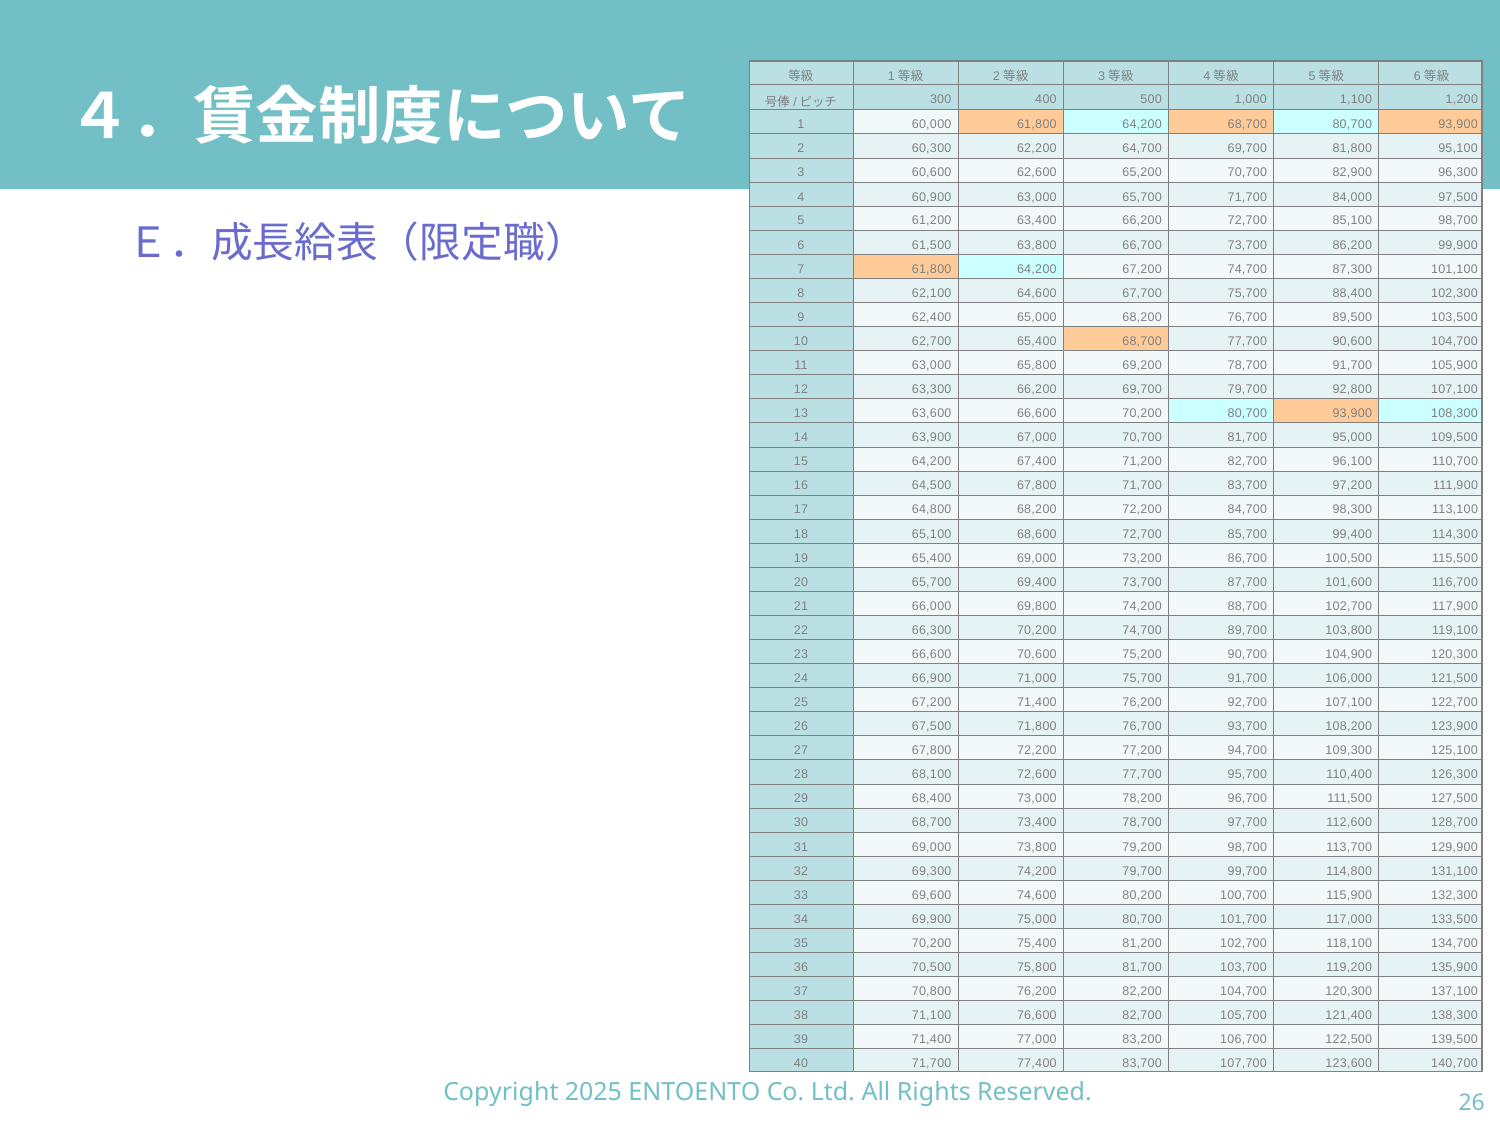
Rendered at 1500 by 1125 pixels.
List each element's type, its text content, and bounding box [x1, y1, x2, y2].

table_cell 64,700 [1064, 134, 1168, 158]
table_cell 35 [750, 929, 853, 952]
table_cell 62,400 [854, 303, 958, 326]
table_cell 99,700 [1169, 857, 1273, 880]
table_cell 70,200 [959, 616, 1063, 639]
table_cell 68,200 [959, 496, 1063, 519]
table_cell 110,700 [1379, 448, 1481, 471]
table_cell 126,300 [1379, 760, 1481, 784]
table_cell 91,700 [1274, 351, 1378, 374]
table_cell 74,200 [959, 857, 1063, 880]
table_cell 114,800 [1274, 857, 1378, 880]
table_cell 69,000 [854, 833, 958, 856]
table_cell 102,700 [1274, 592, 1378, 615]
table_cell 95,000 [1274, 423, 1378, 447]
table_cell 65,400 [854, 544, 958, 567]
table_cell 99,400 [1274, 520, 1378, 543]
table_cell 70,700 [1169, 159, 1273, 182]
table_cell 114,300 [1379, 520, 1481, 543]
table_cell 82,200 [1064, 977, 1168, 1000]
table_cell 137,100 [1379, 977, 1481, 1000]
table_cell 62,700 [854, 327, 958, 350]
table_cell 10 [750, 327, 853, 350]
table_cell 62,100 [854, 279, 958, 302]
table_cell 69,900 [854, 905, 958, 928]
table_cell 36 [750, 953, 853, 976]
table_cell 117,900 [1379, 592, 1481, 615]
table_cell 63,000 [854, 351, 958, 374]
table_cell 95,700 [1169, 760, 1273, 784]
table_cell 79,700 [1169, 375, 1273, 398]
table_cell 102,700 [1169, 929, 1273, 952]
table_cell 79,700 [1064, 857, 1168, 880]
table_cell 73,000 [959, 785, 1063, 808]
table_cell 38 [750, 1001, 853, 1024]
footer Copyright 2025 ENTOENTO Co. Ltd. All Rights Reserved. [206, 1067, 1331, 1123]
table_cell 71,700 [854, 1049, 958, 1067]
table_cell 34 [750, 905, 853, 928]
table_cell 111,500 [1274, 785, 1378, 808]
table_cell 113,100 [1379, 496, 1481, 519]
table_cell 104,700 [1169, 977, 1273, 1000]
table_cell 69,000 [959, 544, 1063, 567]
table_cell 98,700 [1379, 207, 1481, 230]
table_cell 107,700 [1169, 1049, 1273, 1067]
table_cell 133,500 [1379, 905, 1481, 928]
table_cell 67,800 [854, 736, 958, 759]
table_cell 97,200 [1274, 472, 1378, 495]
table_cell 68,700 [854, 809, 958, 832]
table_cell 9 [750, 303, 853, 326]
table_cell 101,700 [1169, 905, 1273, 928]
table_cell 83,700 [1169, 472, 1273, 495]
table_cell 109,500 [1379, 423, 1481, 447]
table_cell 32 [750, 857, 853, 880]
table_cell 119,100 [1379, 616, 1481, 639]
table_cell 69,700 [1064, 375, 1168, 398]
table_cell 107,100 [1379, 375, 1481, 398]
table_cell 68,200 [1064, 303, 1168, 326]
table_cell 61,800 [854, 255, 958, 278]
table_cell 75,800 [959, 953, 1063, 976]
table_cell 125,100 [1379, 736, 1481, 759]
table_cell 123,900 [1379, 712, 1481, 735]
table_cell 5 [750, 207, 853, 230]
table_cell 81,800 [1274, 134, 1378, 158]
table_cell 27 [750, 736, 853, 759]
table_cell 128,700 [1379, 809, 1481, 832]
table_cell 86,200 [1274, 231, 1378, 254]
table_cell 101,600 [1274, 568, 1378, 591]
table_cell 7 [750, 255, 853, 278]
table_cell 40 [750, 1049, 853, 1067]
table_cell 65,700 [854, 568, 958, 591]
table_cell 71,700 [1169, 183, 1273, 206]
table_cell 67,000 [959, 423, 1063, 447]
table_cell 96,100 [1274, 448, 1378, 471]
table_cell 78,700 [1169, 351, 1273, 374]
table_cell 96,700 [1169, 785, 1273, 808]
table_cell 74,600 [959, 881, 1063, 904]
table_header 1等級 [854, 62, 958, 84]
table_cell 74,200 [1064, 592, 1168, 615]
table_cell 70,200 [1064, 399, 1168, 422]
table_cell 80,700 [1274, 110, 1378, 133]
table_cell 66,600 [959, 399, 1063, 422]
table_cell 72,700 [1169, 207, 1273, 230]
table_cell 87,700 [1169, 568, 1273, 591]
table_cell 119,200 [1274, 953, 1378, 976]
table_cell 61,200 [854, 207, 958, 230]
table_cell 97,700 [1169, 809, 1273, 832]
table_cell 1,000 [1169, 85, 1273, 109]
table_cell 115,900 [1274, 881, 1378, 904]
table_cell 77,400 [959, 1049, 1063, 1067]
table_cell 85,100 [1274, 207, 1378, 230]
table_cell 103,700 [1169, 953, 1273, 976]
table_cell 1 [750, 110, 853, 133]
table_cell 37 [750, 977, 853, 1000]
table_cell 14 [750, 423, 853, 447]
table_cell 97,500 [1379, 183, 1481, 206]
table_cell 108,200 [1274, 712, 1378, 735]
table_cell 88,400 [1274, 279, 1378, 302]
table_cell 90,700 [1169, 640, 1273, 663]
table_cell 63,400 [959, 207, 1063, 230]
table_cell 123,600 [1274, 1049, 1378, 1071]
table_cell 80,700 [1064, 905, 1168, 928]
table_cell 71,400 [854, 1025, 958, 1048]
table_cell 95,100 [1379, 134, 1481, 158]
table_cell 68,400 [854, 785, 958, 808]
table_cell 92,800 [1274, 375, 1378, 398]
table_cell 67,400 [959, 448, 1063, 471]
table_cell 83,200 [1064, 1025, 1168, 1048]
table_cell 4 [750, 183, 853, 206]
title ４．賃金制度について [53, 42, 1388, 185]
table_cell 2 [750, 134, 853, 158]
table_cell 82,700 [1169, 448, 1273, 471]
table_cell 62,200 [959, 134, 1063, 158]
table_cell 98,700 [1169, 833, 1273, 856]
table_cell 89,700 [1169, 616, 1273, 639]
table_cell 74,700 [1064, 616, 1168, 639]
table_cell 69,800 [959, 592, 1063, 615]
table_cell 68,600 [959, 520, 1063, 543]
table_cell 68,100 [854, 760, 958, 784]
table_cell 60,600 [854, 159, 958, 182]
table_cell 300 [854, 85, 958, 109]
table_cell 70,200 [854, 929, 958, 952]
table_cell 68,700 [1169, 110, 1273, 133]
table_cell 122,700 [1379, 688, 1481, 711]
table_cell 23 [750, 640, 853, 663]
table_cell 13 [750, 399, 853, 422]
table_cell 400 [959, 85, 1063, 109]
table_cell 70,800 [854, 977, 958, 1000]
table_cell 105,700 [1169, 1001, 1273, 1024]
table_cell 60,300 [854, 134, 958, 158]
table_cell 66,700 [1064, 231, 1168, 254]
table_cell 33 [750, 881, 853, 904]
table_cell 39 [750, 1025, 853, 1048]
table_header 2等級 [959, 62, 1063, 84]
table_cell 25 [750, 688, 853, 711]
list Ｅ．成長給表（限定職） [112, 208, 749, 1012]
table_cell 122,500 [1274, 1025, 1378, 1048]
table_cell 71,700 [1064, 472, 1168, 495]
table_header 等級 [750, 62, 853, 84]
table_cell 110,400 [1274, 760, 1378, 784]
table_cell 104,700 [1379, 327, 1481, 350]
table_cell 70,500 [854, 953, 958, 976]
table_cell 65,200 [1064, 159, 1168, 182]
table_cell 93,700 [1169, 712, 1273, 735]
table_cell 132,300 [1379, 881, 1481, 904]
table_cell 61,500 [854, 231, 958, 254]
table_cell 77,200 [1064, 736, 1168, 759]
table_cell 15 [750, 448, 853, 471]
table_cell 61,800 [959, 110, 1063, 133]
table_cell 6 [750, 231, 853, 254]
table_cell 65,100 [854, 520, 958, 543]
table_cell 86,700 [1169, 544, 1273, 567]
table_cell 71,100 [854, 1001, 958, 1024]
table_cell 73,700 [1064, 568, 1168, 591]
table_cell 64,800 [854, 496, 958, 519]
table_cell 90,600 [1274, 327, 1378, 350]
table_cell 73,700 [1169, 231, 1273, 254]
table_cell 73,200 [1064, 544, 1168, 567]
table_cell 1,100 [1274, 85, 1378, 109]
table_cell 72,600 [959, 760, 1063, 784]
table_cell 63,300 [854, 375, 958, 398]
table_cell 76,600 [959, 1001, 1063, 1024]
table_cell 63,600 [854, 399, 958, 422]
table_cell 75,700 [1169, 279, 1273, 302]
table_header 4等級 [1169, 62, 1273, 84]
table_cell 67,800 [959, 472, 1063, 495]
table_cell 64,500 [854, 472, 958, 495]
table_cell 103,500 [1379, 303, 1481, 326]
table_cell 69,300 [854, 857, 958, 880]
table_cell 99,900 [1379, 231, 1481, 254]
table_cell 30 [750, 809, 853, 832]
table_cell 96,300 [1379, 159, 1481, 182]
table_cell 83,700 [1064, 1049, 1168, 1067]
table_cell 77,000 [959, 1025, 1063, 1048]
table_cell 76,700 [1169, 303, 1273, 326]
table_cell 60,000 [854, 110, 958, 133]
table_cell 12 [750, 375, 853, 398]
table_cell 101,100 [1379, 255, 1481, 278]
table_cell 17 [750, 496, 853, 519]
table_cell 107,100 [1274, 688, 1378, 711]
table_cell 81,700 [1169, 423, 1273, 447]
table_cell 63,000 [959, 183, 1063, 206]
table_cell 66,900 [854, 664, 958, 687]
table_cell 64,600 [959, 279, 1063, 302]
table_cell 138,300 [1379, 1001, 1481, 1024]
table_cell 72,700 [1064, 520, 1168, 543]
table_cell 11 [750, 351, 853, 374]
table_cell 69,400 [959, 568, 1063, 591]
table_cell 75,200 [1064, 640, 1168, 663]
table_header 3等級 [1064, 62, 1168, 84]
table_cell 71,000 [959, 664, 1063, 687]
table_cell 140,700 [1379, 1049, 1481, 1071]
table_cell 92,700 [1169, 688, 1273, 711]
table_cell 67,700 [1064, 279, 1168, 302]
table_cell 103,800 [1274, 616, 1378, 639]
table_cell 66,200 [1064, 207, 1168, 230]
table_cell 105,900 [1379, 351, 1481, 374]
table_cell 81,700 [1064, 953, 1168, 976]
table_cell 69,600 [854, 881, 958, 904]
table_cell 75,700 [1064, 664, 1168, 687]
table_cell 21 [750, 592, 853, 615]
table_cell 80,200 [1064, 881, 1168, 904]
table_cell 84,700 [1169, 496, 1273, 519]
table_cell 72,200 [959, 736, 1063, 759]
table_cell 66,600 [854, 640, 958, 663]
table_cell 26 [750, 712, 853, 735]
table_cell 71,200 [1064, 448, 1168, 471]
table_cell 87,300 [1274, 255, 1378, 278]
table_cell 129,900 [1379, 833, 1481, 856]
table_cell 72,200 [1064, 496, 1168, 519]
table_cell 78,700 [1064, 809, 1168, 832]
table_cell 73,800 [959, 833, 1063, 856]
table_cell 500 [1064, 85, 1168, 109]
table_cell 139,500 [1379, 1025, 1481, 1048]
table_cell 68,700 [1064, 327, 1168, 350]
table_header 6等級 [1379, 62, 1481, 84]
slide_number 25 [1187, 1079, 1500, 1123]
table_cell 93,900 [1379, 110, 1481, 133]
table_cell 20 [750, 568, 853, 591]
table_cell 65,000 [959, 303, 1063, 326]
table_cell 112,600 [1274, 809, 1378, 832]
table_cell 75,400 [959, 929, 1063, 952]
table_cell 88,700 [1169, 592, 1273, 615]
table_header 5等級 [1274, 62, 1378, 84]
table_cell 29 [750, 785, 853, 808]
table_cell 1,200 [1379, 85, 1481, 109]
table_cell 76,700 [1064, 712, 1168, 735]
table_cell 70,600 [959, 640, 1063, 663]
table_cell 74,700 [1169, 255, 1273, 278]
table_cell 28 [750, 760, 853, 784]
table_cell 64,200 [854, 448, 958, 471]
table_cell 104,900 [1274, 640, 1378, 663]
table_cell 75,000 [959, 905, 1063, 928]
table_cell 135,900 [1379, 953, 1481, 976]
table_cell 76,200 [1064, 688, 1168, 711]
table_cell 60,900 [854, 183, 958, 206]
table_cell 82,700 [1064, 1001, 1168, 1024]
table_cell 71,800 [959, 712, 1063, 735]
table_cell 82,900 [1274, 159, 1378, 182]
table_cell 102,300 [1379, 279, 1481, 302]
table_cell 62,600 [959, 159, 1063, 182]
table_cell 111,900 [1379, 472, 1481, 495]
table_cell 71,400 [959, 688, 1063, 711]
table_cell 108,300 [1379, 399, 1481, 422]
table_cell 116,700 [1379, 568, 1481, 591]
table_cell 118,100 [1274, 929, 1378, 952]
table_cell 18 [750, 520, 853, 543]
table_cell 113,700 [1274, 833, 1378, 856]
table_cell 63,800 [959, 231, 1063, 254]
table_cell 8 [750, 279, 853, 302]
table_cell 134,700 [1379, 929, 1481, 952]
table_cell 93,900 [1274, 399, 1378, 422]
table_cell 67,200 [854, 688, 958, 711]
table_cell 77,700 [1064, 760, 1168, 784]
table_cell 78,200 [1064, 785, 1168, 808]
table_cell 19 [750, 544, 853, 567]
table_cell 85,700 [1169, 520, 1273, 543]
table_cell 89,500 [1274, 303, 1378, 326]
table_cell 16 [750, 472, 853, 495]
table_cell 106,000 [1274, 664, 1378, 687]
table_cell 66,300 [854, 616, 958, 639]
table_cell 106,700 [1169, 1025, 1273, 1048]
table_cell 100,500 [1274, 544, 1378, 567]
table_cell 3 [750, 159, 853, 182]
table_cell 79,200 [1064, 833, 1168, 856]
table_cell 127,500 [1379, 785, 1481, 808]
table_cell 121,400 [1274, 1001, 1378, 1024]
table_cell 109,300 [1274, 736, 1378, 759]
table_cell 号俸/ピッチ [750, 85, 853, 109]
table_cell 22 [750, 616, 853, 639]
table_cell 64,200 [1064, 110, 1168, 133]
table_cell 66,000 [854, 592, 958, 615]
table_cell 67,500 [854, 712, 958, 735]
table_cell 80,700 [1169, 399, 1273, 422]
table_cell 84,000 [1274, 183, 1378, 206]
table_cell 65,800 [959, 351, 1063, 374]
table_cell 76,200 [959, 977, 1063, 1000]
table_cell 65,700 [1064, 183, 1168, 206]
table_cell 100,700 [1169, 881, 1273, 904]
table_cell 117,000 [1274, 905, 1378, 928]
table_cell 66,200 [959, 375, 1063, 398]
table_cell 91,700 [1169, 664, 1273, 687]
table_cell 70,700 [1064, 423, 1168, 447]
table_cell 81,200 [1064, 929, 1168, 952]
table_cell 64,200 [959, 255, 1063, 278]
table_cell 65,400 [959, 327, 1063, 350]
table_cell 73,400 [959, 809, 1063, 832]
table_cell 24 [750, 664, 853, 687]
table_cell 63,900 [854, 423, 958, 447]
table_cell 77,700 [1169, 327, 1273, 350]
table_cell 131,100 [1379, 857, 1481, 880]
table_cell 69,700 [1169, 134, 1273, 158]
table_cell 98,300 [1274, 496, 1378, 519]
table_cell 67,200 [1064, 255, 1168, 278]
table_cell 121,500 [1379, 664, 1481, 687]
table_cell 120,300 [1274, 977, 1378, 1000]
table_cell 31 [750, 833, 853, 856]
table_cell 94,700 [1169, 736, 1273, 759]
table_cell 69,200 [1064, 351, 1168, 374]
table_cell 120,300 [1379, 640, 1481, 663]
table_cell 115,500 [1379, 544, 1481, 567]
